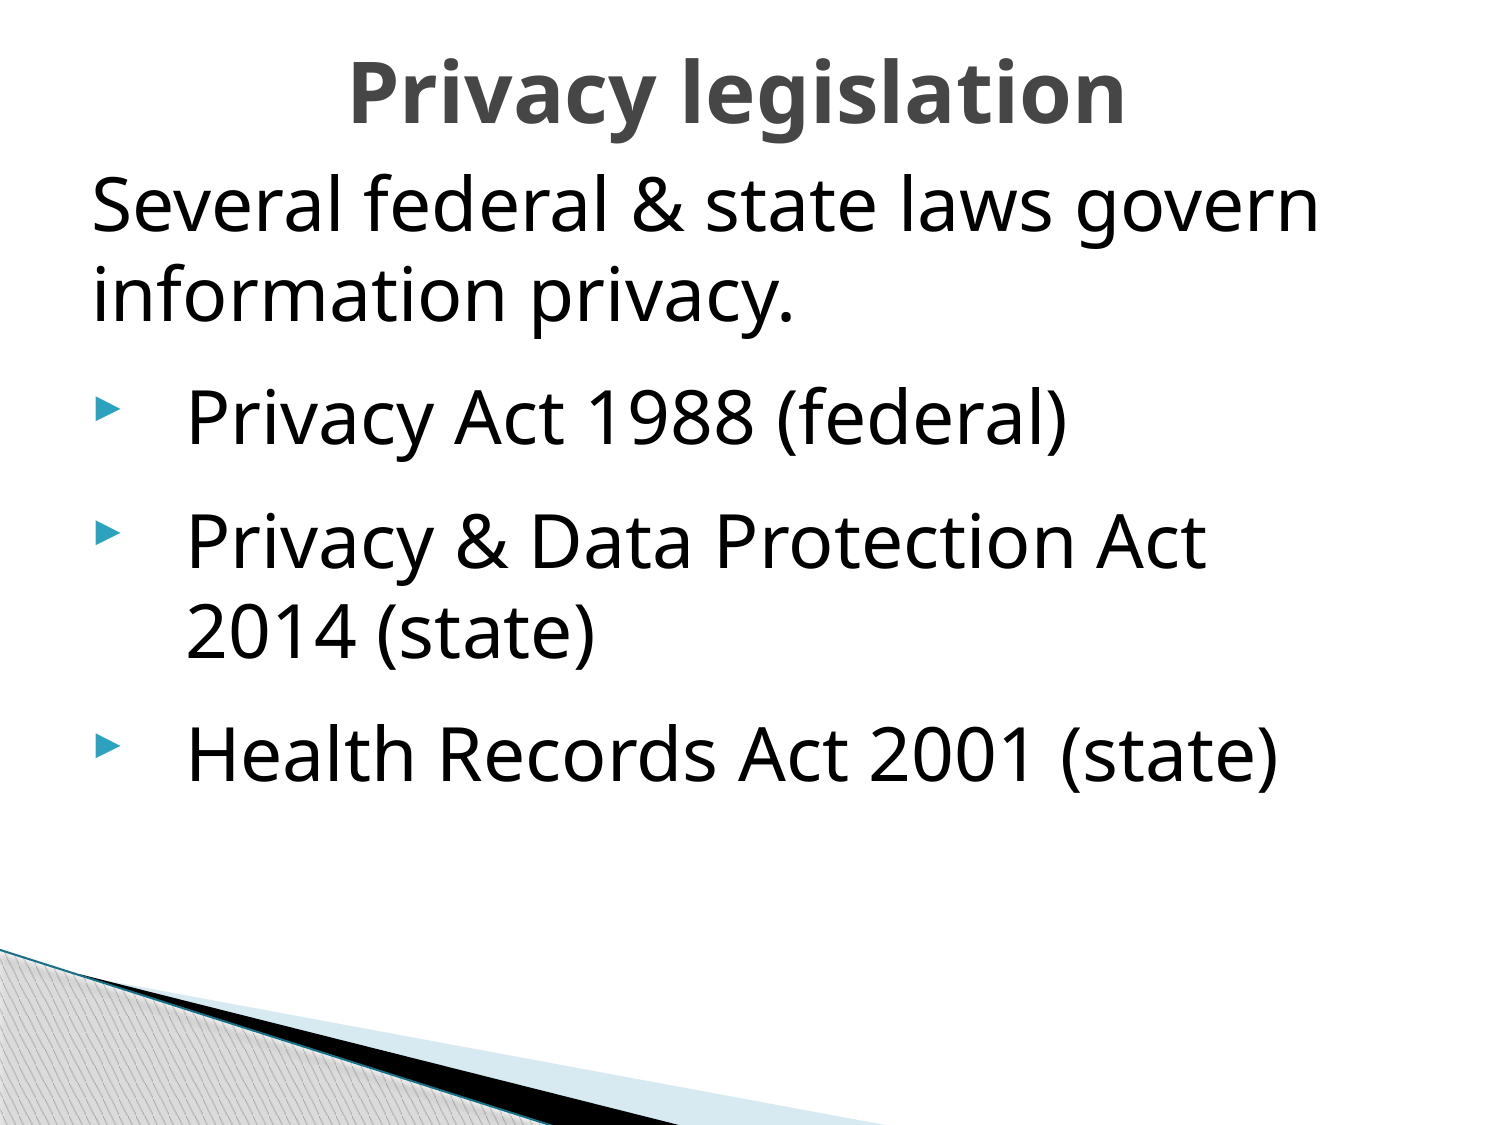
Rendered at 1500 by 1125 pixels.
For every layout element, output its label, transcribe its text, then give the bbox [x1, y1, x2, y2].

title Privacy legislation [100, 0, 1376, 183]
list Several federal & state laws govern information privacy. Privacy Act 1988 (federal) Privacy & Data Protection Act 2014 (state) Health Records Act 2001 (state) [76, 149, 1400, 1035]
